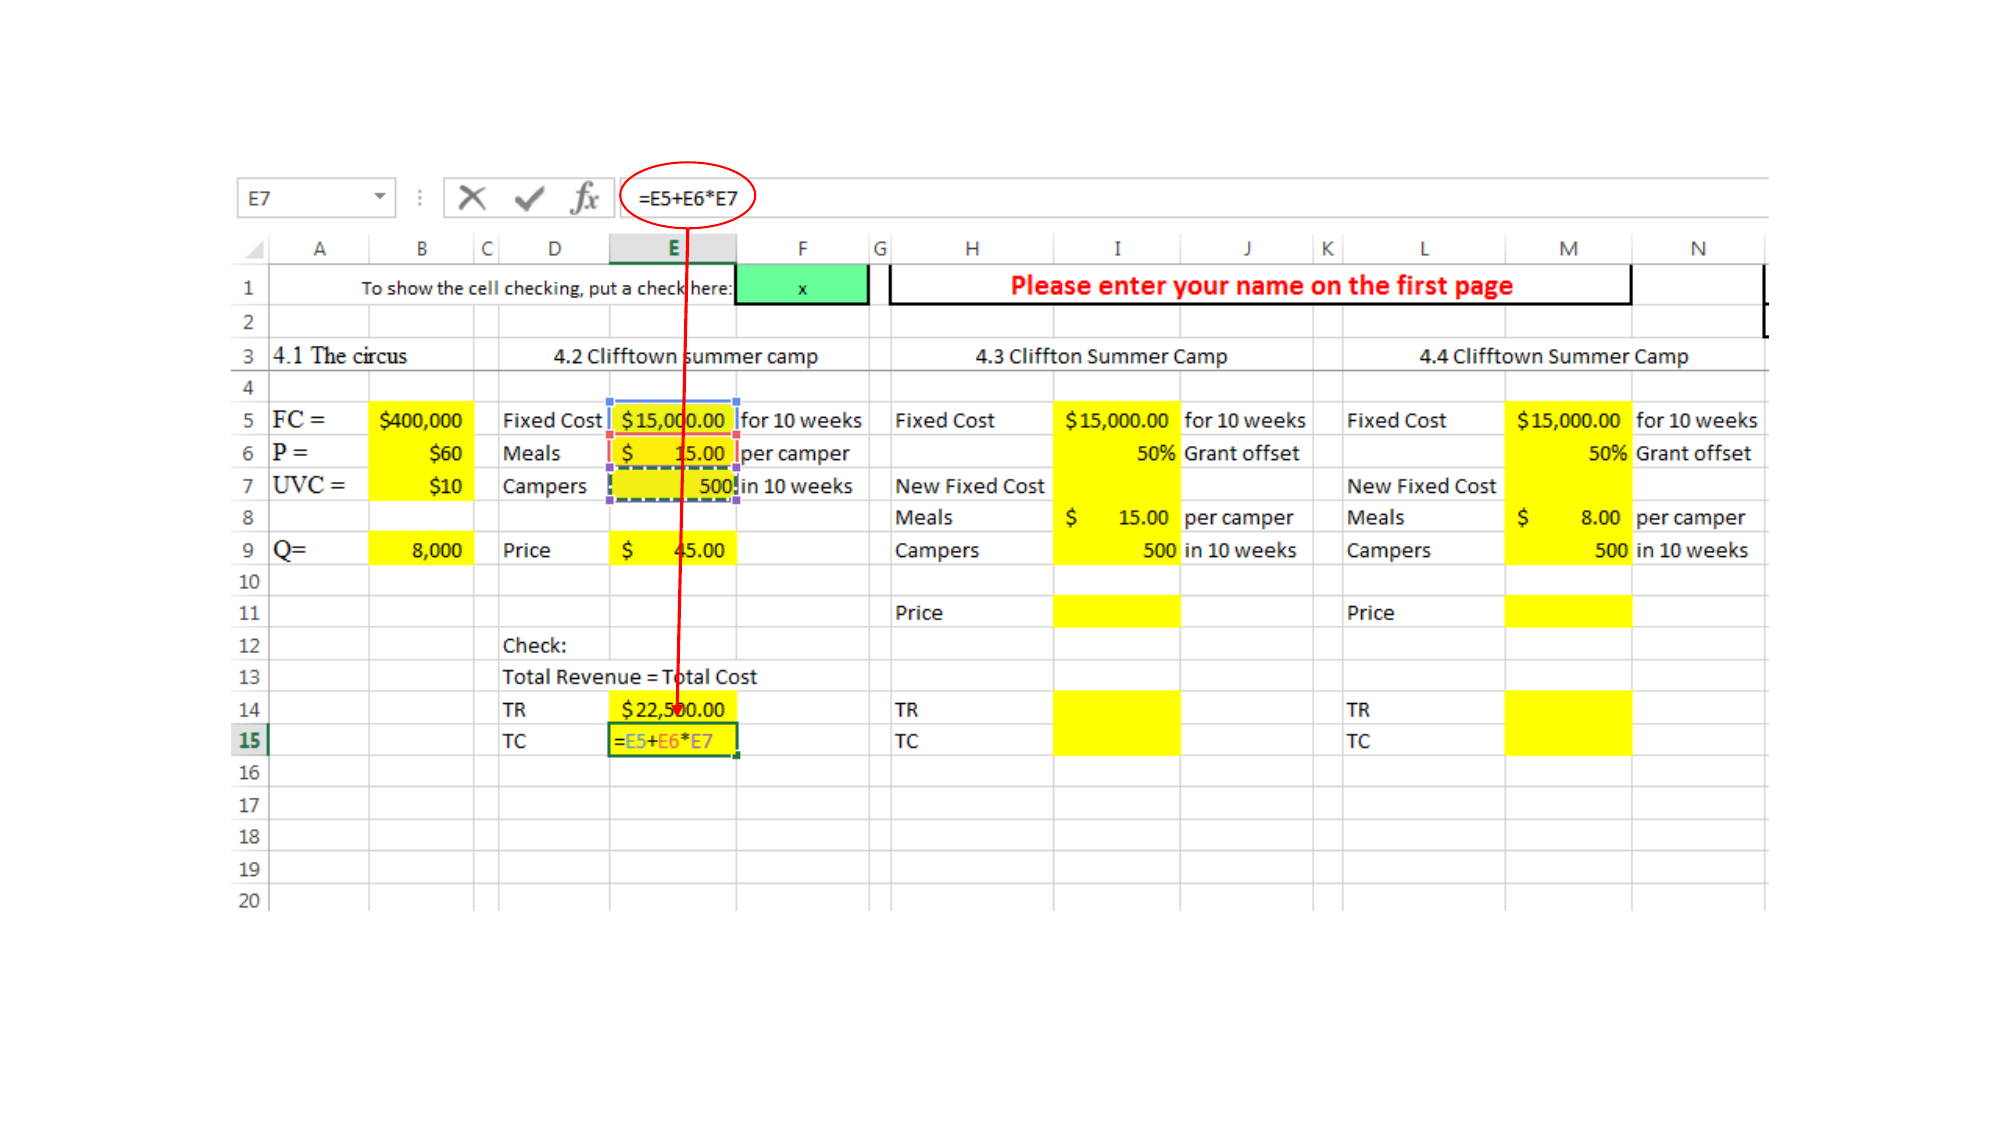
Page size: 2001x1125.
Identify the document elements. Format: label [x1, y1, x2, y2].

text_box [676, 228, 688, 718]
list [231, 162, 1769, 911]
